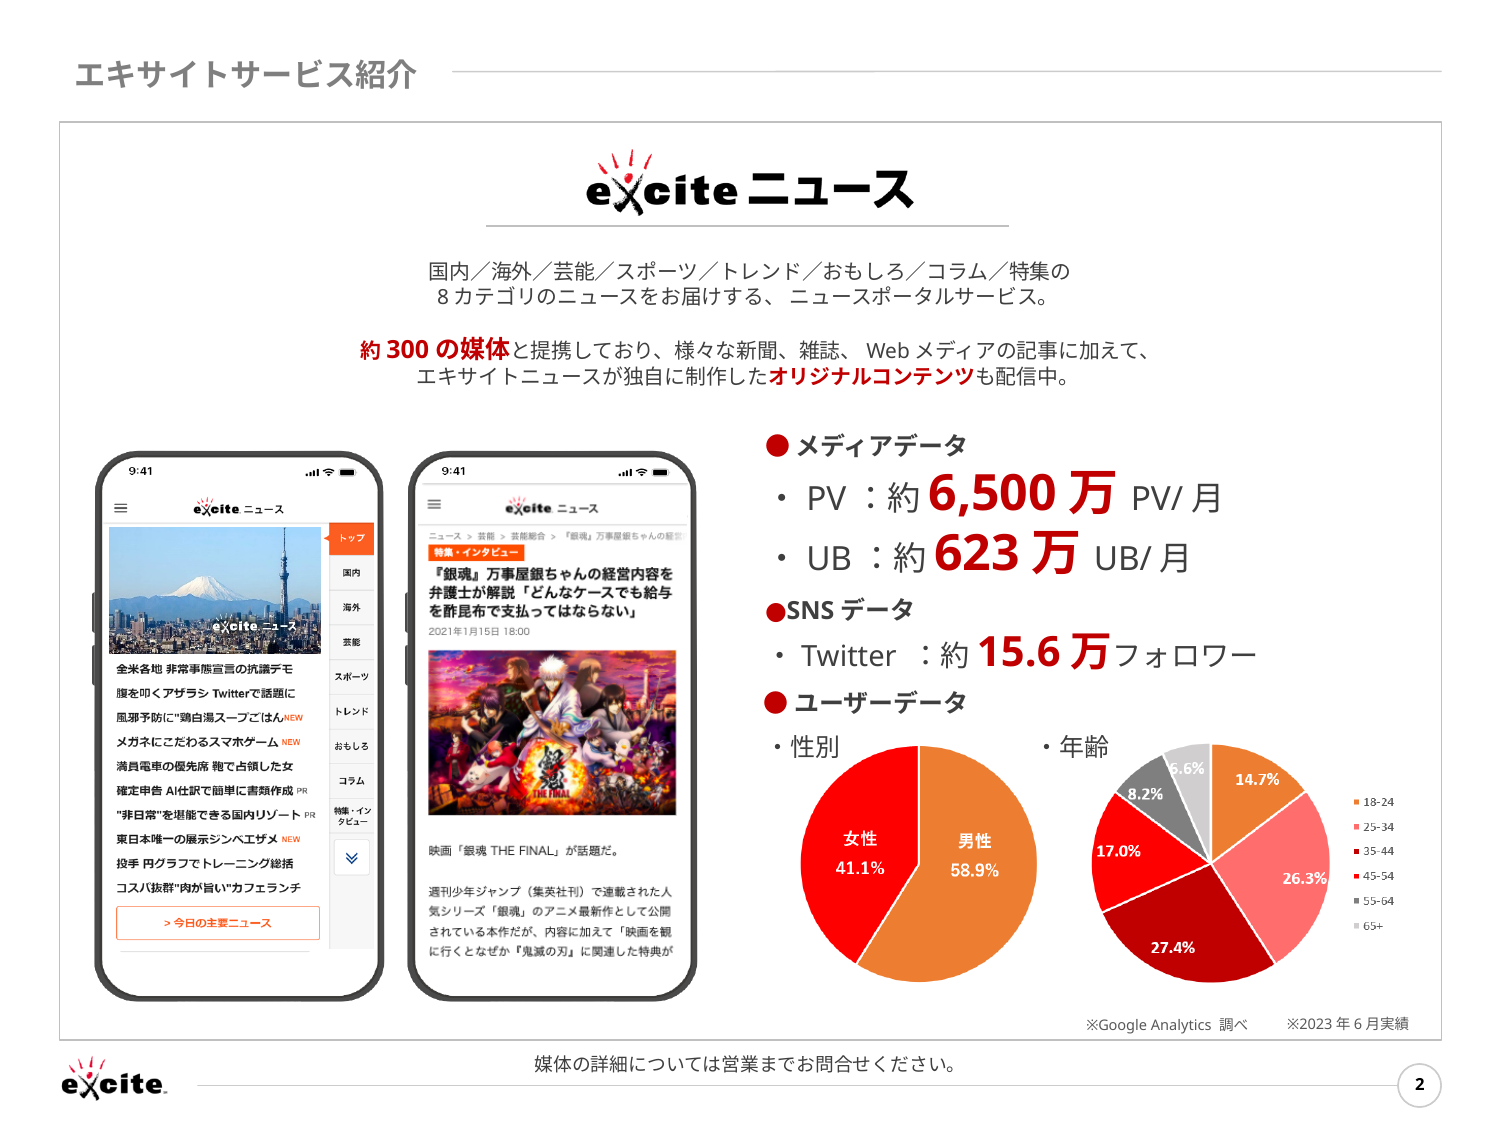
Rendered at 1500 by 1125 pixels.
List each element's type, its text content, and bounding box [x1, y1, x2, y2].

picture [46, 1047, 178, 1112]
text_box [749, 422, 1335, 684]
text_box エキサイトサービス紹介 [59, 44, 453, 99]
picture [586, 149, 914, 216]
picture [793, 738, 1046, 987]
text_box 1 [1386, 1063, 1453, 1107]
text_box [59, 121, 1442, 1040]
text_box 媒体の詳細については営業までお問合せください。 [0, 1044, 1500, 1083]
text_box ●ユーザーデータ [748, 690, 984, 725]
picture [1086, 738, 1400, 986]
text_box ・性別 [750, 723, 856, 769]
picture [405, 450, 698, 1002]
text_box ・年齢 [1019, 724, 1125, 770]
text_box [92, 450, 385, 1002]
text_box ※2023年6月実績 [1299, 1007, 1500, 1041]
text_box ※Google Analytics 調べ [1071, 1008, 1299, 1042]
